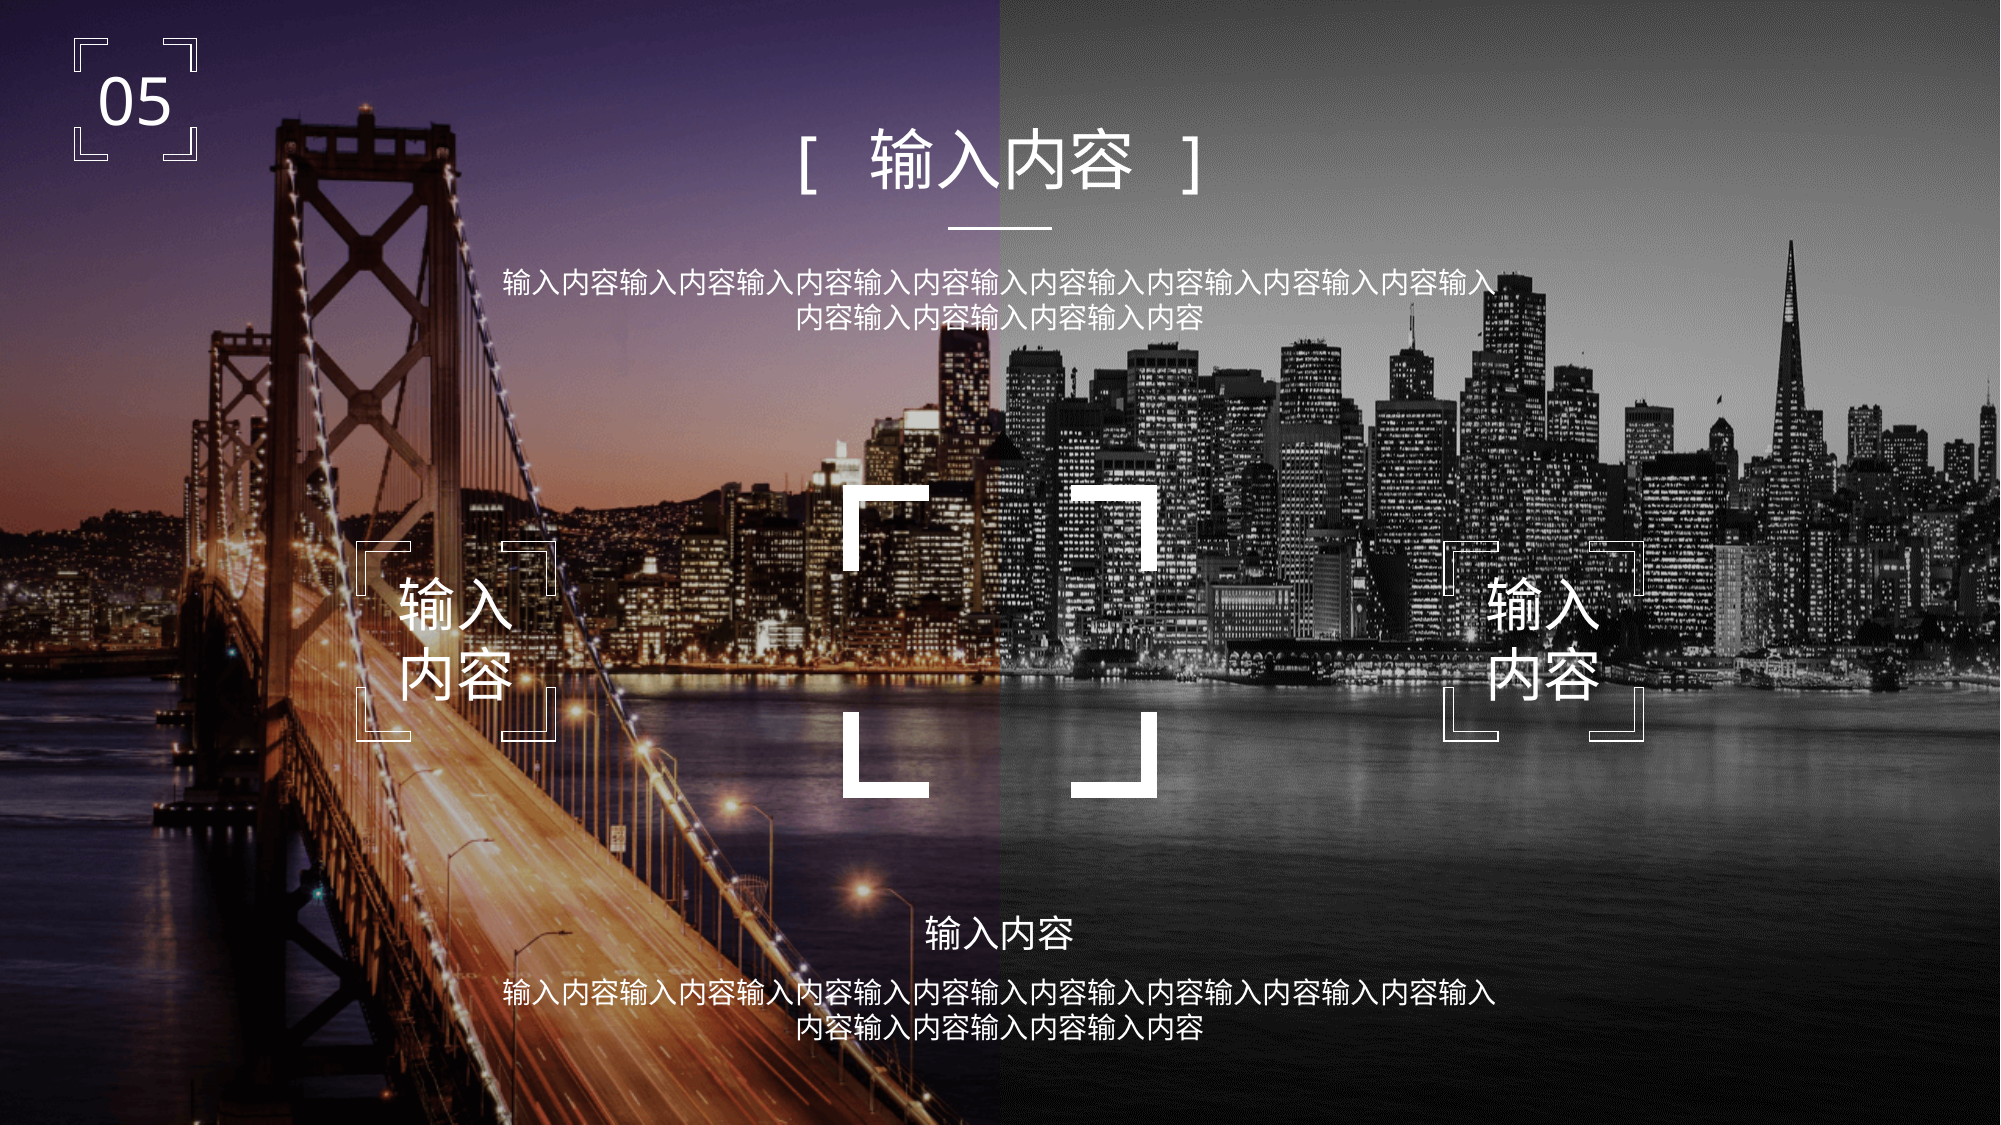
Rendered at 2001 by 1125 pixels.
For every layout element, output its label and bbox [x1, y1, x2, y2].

picture [0, 0, 2001, 1125]
text_box [356, 541, 556, 742]
text_box [1443, 541, 1644, 742]
text_box [843, 485, 1157, 798]
text_box [74, 38, 197, 161]
